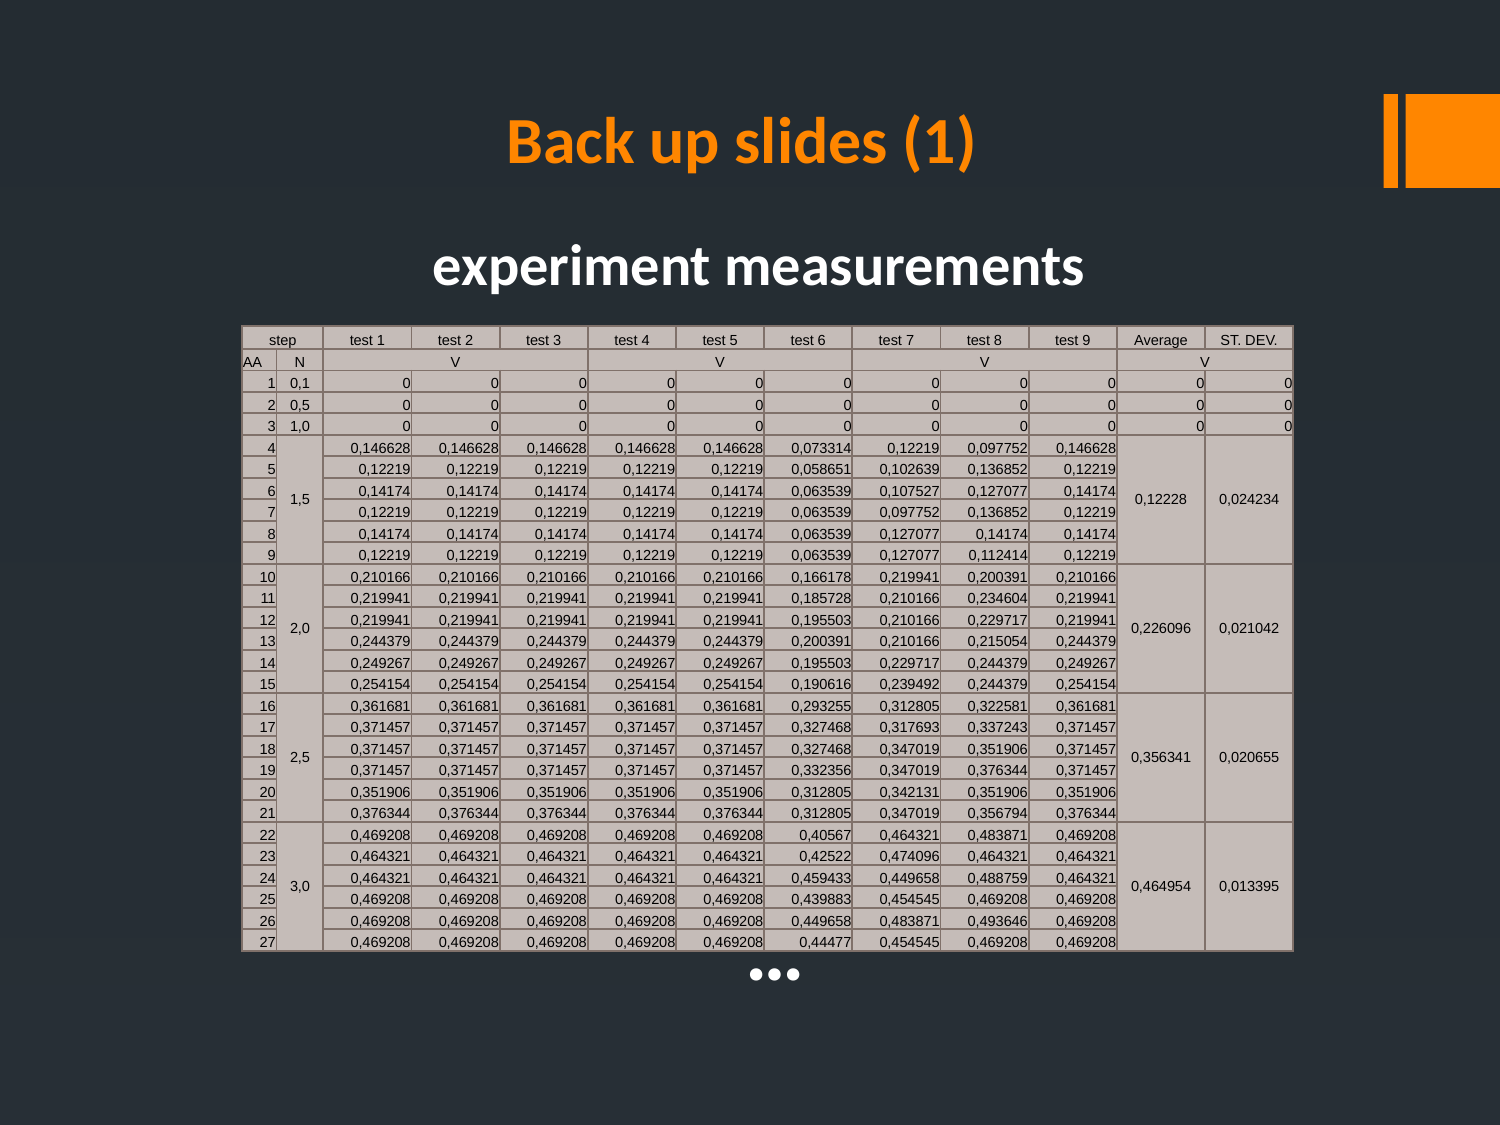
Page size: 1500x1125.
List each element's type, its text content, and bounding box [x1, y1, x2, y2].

table_cell 0,12219 [501, 500, 587, 520]
table_cell 0,361681 [412, 694, 499, 713]
table_cell 0,063539 [765, 543, 851, 563]
table_cell 26 [243, 909, 276, 928]
table_cell 0,024234 [1206, 436, 1292, 563]
table_cell 0,200391 [765, 629, 851, 649]
table_cell 3 [243, 414, 276, 434]
table_cell 0,14174 [324, 522, 411, 541]
table_cell 0 [324, 414, 411, 434]
table_cell 0,063539 [765, 500, 851, 520]
table_cell 0,376344 [677, 801, 763, 821]
table_cell 0 [1030, 371, 1116, 391]
table_cell 0 [1206, 393, 1292, 412]
table_cell 0,12219 [1030, 543, 1116, 563]
table_cell 0,127077 [853, 543, 940, 563]
table_cell 0,469208 [501, 887, 587, 907]
table_cell 0,376344 [501, 801, 587, 821]
table_cell 0,073314 [765, 436, 851, 455]
table_cell 0,469208 [324, 887, 411, 907]
table_cell 0,449658 [765, 909, 851, 928]
table_cell 0,332356 [765, 758, 851, 778]
table_cell 14 [243, 651, 276, 670]
table_cell 0,146628 [589, 436, 675, 455]
table_cell 0,361681 [501, 694, 587, 713]
table_cell 0,14174 [324, 479, 411, 498]
table_cell 0,12219 [1030, 500, 1116, 520]
table_cell 0,469208 [589, 909, 675, 928]
table_cell 0,14174 [941, 522, 1028, 541]
table_cell 0,14174 [1030, 522, 1116, 541]
table_cell 0,058651 [765, 457, 851, 477]
table_header test 4 [589, 327, 675, 348]
table_cell 0,200391 [941, 565, 1028, 584]
table_cell V [1118, 350, 1292, 370]
table_cell 0,12219 [501, 457, 587, 477]
table_cell 0,219941 [501, 608, 587, 627]
table_header test 6 [765, 327, 851, 348]
table_cell 0,229717 [853, 651, 940, 670]
table_cell 27 [243, 930, 276, 950]
table_cell 7 [243, 500, 276, 520]
table_cell 0,127077 [853, 522, 940, 541]
table_cell 0,12219 [853, 436, 940, 455]
table_cell 0,376344 [1030, 801, 1116, 821]
table_cell 0,312805 [765, 780, 851, 799]
table_cell 3,0 [277, 823, 322, 950]
table_cell 0 [1030, 414, 1116, 434]
table_cell 0,356794 [941, 801, 1028, 821]
table_cell 0,12219 [677, 543, 763, 563]
table_cell 0,371457 [412, 737, 499, 756]
table_cell 0,351906 [1030, 780, 1116, 799]
table_cell 0,474096 [853, 844, 940, 864]
table_cell 0,469208 [501, 930, 587, 950]
table_cell 0,12219 [324, 457, 411, 477]
table_cell 0,371457 [501, 758, 587, 778]
table_cell 0 [501, 414, 587, 434]
table_cell 0,469208 [412, 823, 499, 842]
table_cell 0,469208 [589, 823, 675, 842]
table_cell 1,0 [277, 414, 322, 434]
table_cell 0,449658 [853, 866, 940, 885]
table_cell 1 [243, 371, 276, 391]
table_cell 0,347019 [853, 758, 940, 778]
table_cell 0,469208 [324, 823, 411, 842]
table_cell 0,469208 [1030, 823, 1116, 842]
table_cell 0 [1118, 371, 1204, 391]
table_cell 0,469208 [941, 887, 1028, 907]
table_cell 0,488759 [941, 866, 1028, 885]
table_cell 0,136852 [941, 500, 1028, 520]
table_cell 0,254154 [589, 672, 675, 692]
table_cell 0,226096 [1118, 565, 1204, 692]
table_cell V [589, 350, 851, 370]
table_cell 0,146628 [501, 436, 587, 455]
table_cell 0,210166 [1030, 565, 1116, 584]
table_cell 0 [853, 414, 940, 434]
table_cell 0,146628 [324, 436, 411, 455]
table_cell 0,12219 [324, 500, 411, 520]
table_cell 0,464321 [677, 844, 763, 864]
table_cell 0,12219 [589, 543, 675, 563]
table_cell 0,136852 [941, 457, 1028, 477]
table_cell 0,464321 [412, 844, 499, 864]
table_cell 0,219941 [853, 565, 940, 584]
table_cell 0,376344 [589, 801, 675, 821]
table_cell 17 [243, 715, 276, 735]
table_cell 0,371457 [501, 737, 587, 756]
table_cell 0,244379 [941, 651, 1028, 670]
table_cell 0,219941 [324, 608, 411, 627]
table_cell 0,14174 [501, 522, 587, 541]
table_cell 0 [941, 393, 1028, 412]
table_cell 0,229717 [941, 608, 1028, 627]
table_cell 0,361681 [589, 694, 675, 713]
table_cell 0,244379 [324, 629, 411, 649]
table_cell 0,146628 [412, 436, 499, 455]
table_cell 0,371457 [324, 737, 411, 756]
table_cell 4 [243, 436, 276, 455]
table_cell 21 [243, 801, 276, 821]
table_cell 0,14174 [677, 479, 763, 498]
table_cell 0,464321 [412, 866, 499, 885]
table_cell 0 [765, 414, 851, 434]
table_cell 0,469208 [677, 930, 763, 950]
table_cell 0,210166 [853, 629, 940, 649]
table_cell 0 [853, 371, 940, 391]
table_cell 0,44477 [765, 930, 851, 950]
table_cell 0,219941 [1030, 608, 1116, 627]
table_cell 0,249267 [412, 651, 499, 670]
table_header test 5 [677, 327, 763, 348]
table_cell 0,464321 [501, 844, 587, 864]
table_cell 0,097752 [941, 436, 1028, 455]
table_cell 0,14174 [677, 522, 763, 541]
table_cell 0,219941 [589, 608, 675, 627]
table_cell 0,371457 [677, 737, 763, 756]
table_cell 0,356341 [1118, 694, 1204, 821]
table_cell 0,210166 [589, 565, 675, 584]
table_cell 0,483871 [853, 909, 940, 928]
table_cell 0,469208 [501, 909, 587, 928]
table_cell 0,021042 [1206, 565, 1292, 692]
table_cell 0,464321 [589, 844, 675, 864]
table_cell 0,459433 [765, 866, 851, 885]
table_cell 0 [677, 414, 763, 434]
table_cell 0,14174 [501, 479, 587, 498]
table_cell 0,483871 [941, 823, 1028, 842]
table_cell 0,361681 [324, 694, 411, 713]
table_cell 0,249267 [501, 651, 587, 670]
table_cell 0,464321 [324, 866, 411, 885]
table_cell 0,1 [277, 371, 322, 391]
table_cell 2,0 [277, 565, 322, 692]
table_header test 7 [853, 327, 940, 348]
table_cell 11 [243, 586, 276, 606]
table_cell 0,371457 [1030, 758, 1116, 778]
table_cell 0,195503 [765, 651, 851, 670]
table_cell 20 [243, 780, 276, 799]
table_cell 0,254154 [412, 672, 499, 692]
table_cell 0,351906 [941, 780, 1028, 799]
table_cell 0,020655 [1206, 694, 1292, 821]
table_cell 0,371457 [589, 737, 675, 756]
subtitle experiment measurements … [17, 219, 1500, 1059]
table_cell 0,166178 [765, 565, 851, 584]
table_cell 0,469208 [324, 909, 411, 928]
table_cell 0,254154 [1030, 672, 1116, 692]
table_cell 0 [1118, 393, 1204, 412]
table_cell 0,337243 [941, 715, 1028, 735]
table_cell 0,112414 [941, 543, 1028, 563]
table_cell N [277, 350, 322, 370]
table_cell 0,469208 [1030, 909, 1116, 928]
table_cell 0,12219 [501, 543, 587, 563]
table_cell 0,244379 [941, 672, 1028, 692]
table_cell 0,5 [277, 393, 322, 412]
table_cell 0,210166 [853, 586, 940, 606]
table_cell 0,469208 [412, 930, 499, 950]
table_cell 13 [243, 629, 276, 649]
table_cell 12 [243, 608, 276, 627]
table_cell 0 [589, 414, 675, 434]
table_cell 0,454545 [853, 930, 940, 950]
table_cell 0,14174 [589, 479, 675, 498]
table_cell 0,469208 [501, 823, 587, 842]
table_cell 0,063539 [765, 479, 851, 498]
table_cell 0,254154 [677, 672, 763, 692]
table_cell 0,239492 [853, 672, 940, 692]
table_header test 2 [412, 327, 499, 348]
table_cell 0,376344 [941, 758, 1028, 778]
table_cell 0 [412, 414, 499, 434]
table_cell 0 [677, 371, 763, 391]
table_cell 0,12219 [677, 500, 763, 520]
table_cell 0,469208 [324, 930, 411, 950]
table_cell 0,12219 [412, 543, 499, 563]
table_cell 0,14174 [589, 522, 675, 541]
table_cell 0,14174 [412, 522, 499, 541]
table_cell 5 [243, 457, 276, 477]
table_cell 0,244379 [677, 629, 763, 649]
table_cell 0,146628 [1030, 436, 1116, 455]
table_cell 0,376344 [324, 801, 411, 821]
table_cell 0,146628 [677, 436, 763, 455]
table_cell 0,371457 [1030, 715, 1116, 735]
table_cell 0,469208 [589, 887, 675, 907]
table_cell 0,469208 [1030, 930, 1116, 950]
table_cell 0 [324, 393, 411, 412]
table_cell 0,14174 [1030, 479, 1116, 498]
table_cell 0,351906 [324, 780, 411, 799]
table_cell 0,493646 [941, 909, 1028, 928]
table_cell 0 [501, 393, 587, 412]
table_cell 0,347019 [853, 801, 940, 821]
table_cell 0,185728 [765, 586, 851, 606]
table_header test 3 [501, 327, 587, 348]
table_cell 2 [243, 393, 276, 412]
table_cell 0,249267 [1030, 651, 1116, 670]
table_cell V [324, 350, 587, 370]
table_cell 0,195503 [765, 608, 851, 627]
table_cell 0,464321 [324, 844, 411, 864]
table_cell 0,107527 [853, 479, 940, 498]
table_cell 0,464321 [941, 844, 1028, 864]
table_cell 0,40567 [765, 823, 851, 842]
table_cell 8 [243, 522, 276, 541]
table_cell 0,371457 [677, 715, 763, 735]
table_cell 0 [1206, 371, 1292, 391]
table_cell 0,371457 [589, 758, 675, 778]
table_cell 0,361681 [1030, 694, 1116, 713]
table_cell 23 [243, 844, 276, 864]
table_cell 0,210166 [412, 565, 499, 584]
table_cell 0,327468 [765, 715, 851, 735]
table_cell 0,210166 [501, 565, 587, 584]
table_cell 0,371457 [501, 715, 587, 735]
table_cell 0,244379 [589, 629, 675, 649]
table_cell 0,376344 [412, 801, 499, 821]
table_cell 0,371457 [324, 715, 411, 735]
title Back up slides (1) [41, 90, 1442, 219]
table_cell 0,244379 [412, 629, 499, 649]
table_cell 0,219941 [1030, 586, 1116, 606]
table_cell 0,249267 [589, 651, 675, 670]
table_cell 0,12219 [412, 500, 499, 520]
table_cell 0,102639 [853, 457, 940, 477]
table_cell 0 [765, 371, 851, 391]
table_cell 0,190616 [765, 672, 851, 692]
table_cell 0 [941, 414, 1028, 434]
table_header test 8 [941, 327, 1028, 348]
table_cell 0,351906 [589, 780, 675, 799]
table_cell 0,249267 [324, 651, 411, 670]
table_cell 0 [324, 371, 411, 391]
table_cell 0,127077 [941, 479, 1028, 498]
table_cell 9 [243, 543, 276, 563]
table_cell 0 [765, 393, 851, 412]
table_cell 10 [243, 565, 276, 584]
table_cell V [853, 350, 1116, 370]
table_cell 0,317693 [853, 715, 940, 735]
table_cell 0,464321 [853, 823, 940, 842]
table_header Average [1118, 327, 1204, 348]
table_cell 0,219941 [677, 608, 763, 627]
table_cell 0,12219 [1030, 457, 1116, 477]
table_cell 0,469208 [1030, 887, 1116, 907]
table_cell 0,469208 [941, 930, 1028, 950]
table_cell 0,063539 [765, 522, 851, 541]
table_cell 0 [589, 393, 675, 412]
table_cell 0,12219 [589, 457, 675, 477]
table_cell 0,469208 [677, 909, 763, 928]
table_cell 0,210166 [853, 608, 940, 627]
table_cell 0,219941 [412, 586, 499, 606]
table_cell 0,439883 [765, 887, 851, 907]
table_cell 0,254154 [324, 672, 411, 692]
table_cell 0 [941, 371, 1028, 391]
table_cell 0,234604 [941, 586, 1028, 606]
table_cell 0,351906 [941, 737, 1028, 756]
table_cell 25 [243, 887, 276, 907]
table_cell 0,312805 [765, 801, 851, 821]
table_cell 0,371457 [589, 715, 675, 735]
table_cell ΑΑ [243, 350, 276, 370]
table_cell 0,469208 [412, 909, 499, 928]
table_cell 16 [243, 694, 276, 713]
table_cell 0 [1118, 414, 1204, 434]
table_cell 0 [853, 393, 940, 412]
table_cell 0 [412, 393, 499, 412]
table_cell 0,254154 [501, 672, 587, 692]
table_cell 0,12228 [1118, 436, 1204, 563]
table_cell 0,12219 [589, 500, 675, 520]
table_cell 0,12219 [677, 457, 763, 477]
table_cell 1,5 [277, 436, 322, 563]
table_cell 0,371457 [412, 758, 499, 778]
table_cell 0,464321 [589, 866, 675, 885]
table_cell 0,14174 [412, 479, 499, 498]
table_cell 15 [243, 672, 276, 692]
table_cell 0,219941 [324, 586, 411, 606]
table_cell 0,469208 [677, 887, 763, 907]
table_cell 0,454545 [853, 887, 940, 907]
table_cell 2,5 [277, 694, 322, 821]
table_cell 0,464321 [1030, 844, 1116, 864]
table_cell 0,097752 [853, 500, 940, 520]
table_cell 0,249267 [677, 651, 763, 670]
table_cell 0,013395 [1206, 823, 1292, 950]
table_cell 0,464321 [501, 866, 587, 885]
table_cell 0,219941 [589, 586, 675, 606]
table_header test 9 [1030, 327, 1116, 348]
table_cell 6 [243, 479, 276, 498]
table_cell 0,361681 [677, 694, 763, 713]
table_cell 0,293255 [765, 694, 851, 713]
table_cell 0 [501, 371, 587, 391]
table_cell 0,219941 [501, 586, 587, 606]
table_cell 22 [243, 823, 276, 842]
table_cell 0,347019 [853, 737, 940, 756]
table_cell 0,219941 [677, 586, 763, 606]
table_cell 0,244379 [501, 629, 587, 649]
table_cell 0 [412, 371, 499, 391]
table_cell 0,312805 [853, 694, 940, 713]
table_cell 0,210166 [324, 565, 411, 584]
table_cell 18 [243, 737, 276, 756]
table_cell 0,322581 [941, 694, 1028, 713]
table_cell 0,327468 [765, 737, 851, 756]
table_cell 0,464954 [1118, 823, 1204, 950]
table_cell 0,371457 [1030, 737, 1116, 756]
table_cell 0 [589, 371, 675, 391]
table_cell 0,351906 [412, 780, 499, 799]
table_cell 0,244379 [1030, 629, 1116, 649]
table_cell 0,371457 [324, 758, 411, 778]
table_cell 24 [243, 866, 276, 885]
table_cell 0,351906 [501, 780, 587, 799]
table_cell 0,12219 [324, 543, 411, 563]
table_cell 0,464321 [677, 866, 763, 885]
table_cell 0,219941 [412, 608, 499, 627]
table_cell 0,371457 [677, 758, 763, 778]
table_cell 0,469208 [412, 887, 499, 907]
table_header ST. DEV. [1206, 327, 1292, 348]
table_cell 19 [243, 758, 276, 778]
table_cell 0,469208 [677, 823, 763, 842]
table_cell 0,215054 [941, 629, 1028, 649]
table_cell 0 [677, 393, 763, 412]
table_cell 0,42522 [765, 844, 851, 864]
table_header test 1 [324, 327, 411, 348]
table_cell 0,469208 [589, 930, 675, 950]
table_cell 0,342131 [853, 780, 940, 799]
table_cell 0,371457 [412, 715, 499, 735]
table_cell 0,210166 [677, 565, 763, 584]
table_header step [243, 327, 322, 348]
table_cell 0,12219 [412, 457, 499, 477]
table_cell 0 [1030, 393, 1116, 412]
table_cell 0,351906 [677, 780, 763, 799]
table_cell 0,464321 [1030, 866, 1116, 885]
table_cell 0 [1206, 414, 1292, 434]
